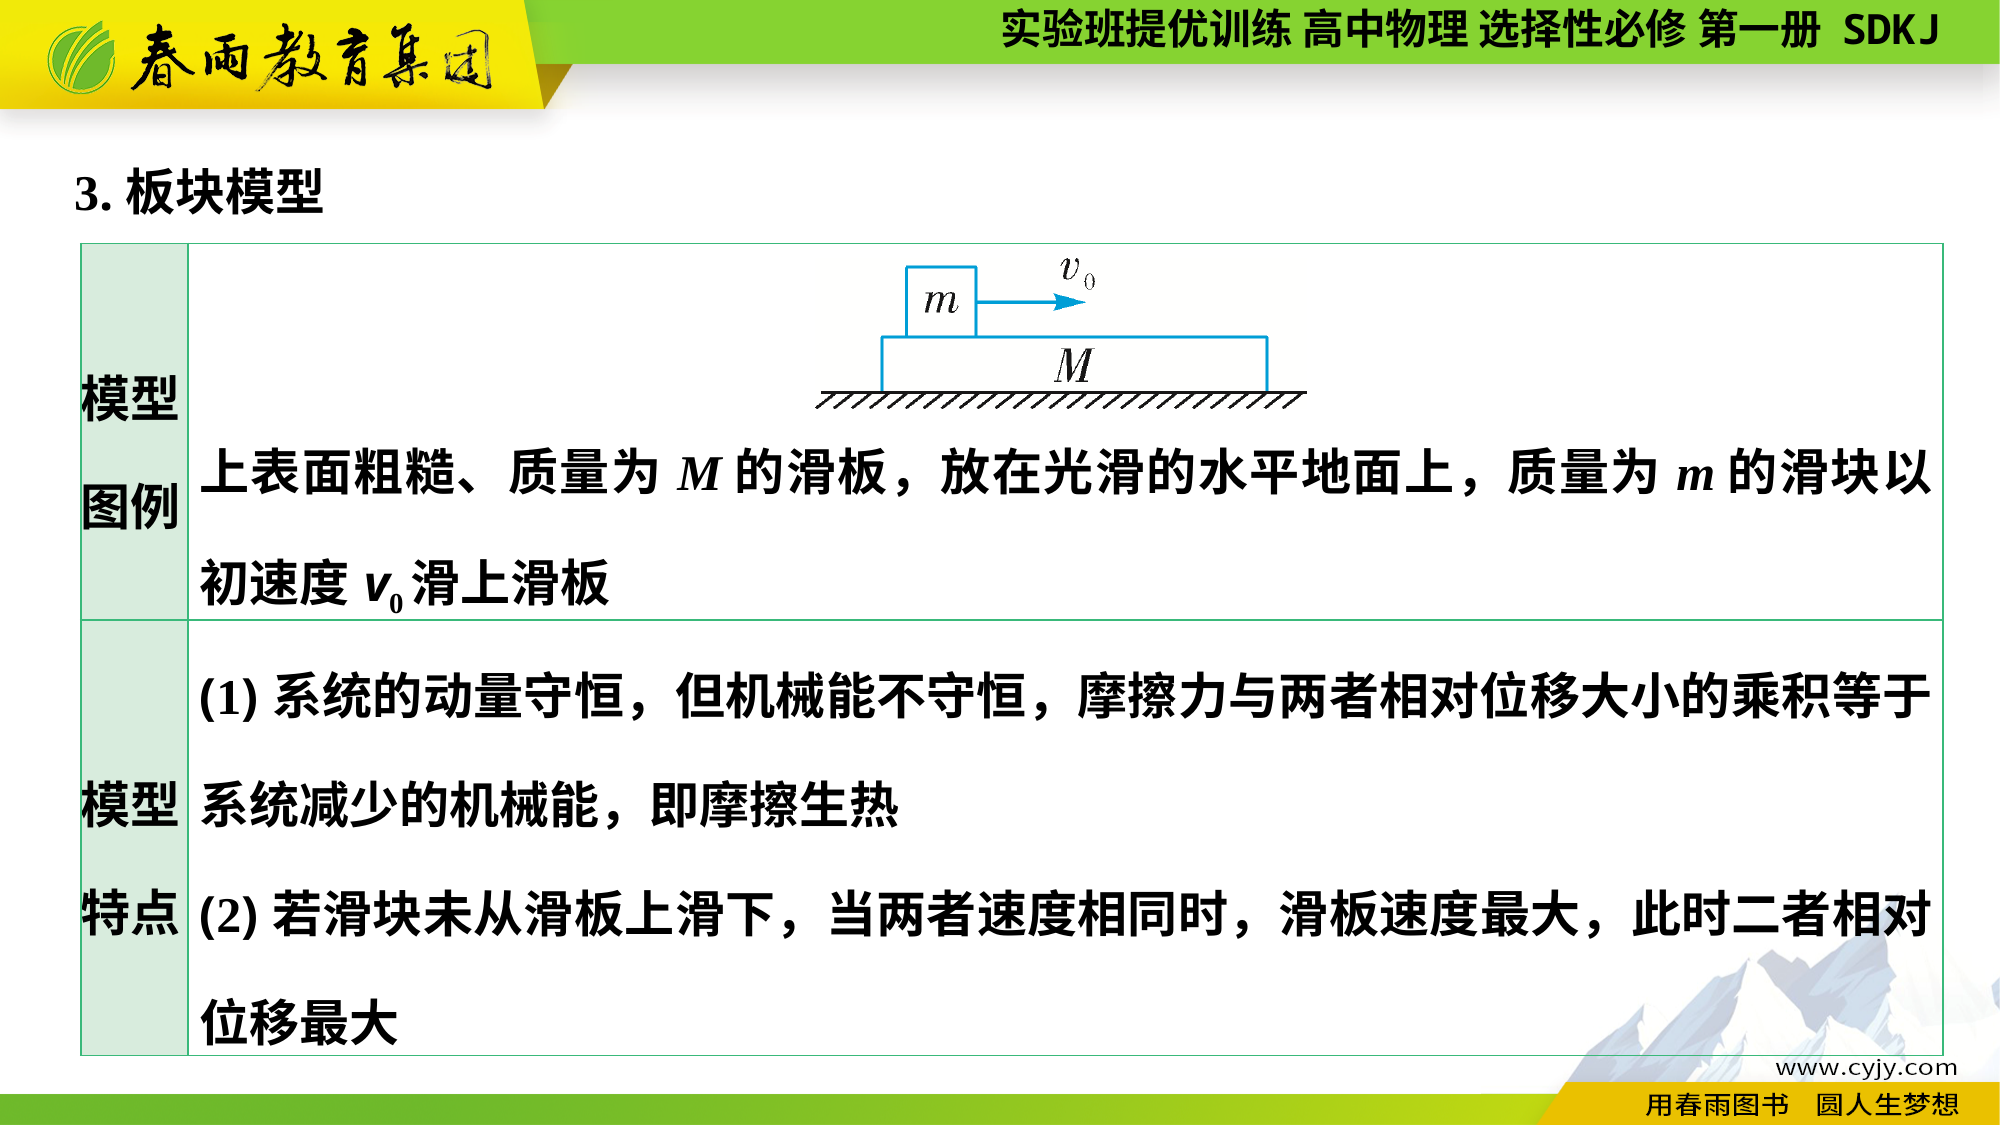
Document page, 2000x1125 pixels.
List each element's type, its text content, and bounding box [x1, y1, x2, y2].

table_header 模型 图例 [82, 244, 187, 619]
table_header 上表面粗糙、质量为M的滑板，放在光滑的水平地面上，质量为m的滑块以初速度v0滑上滑板 [189, 244, 1942, 619]
table_cell (1)系统的动量守恒，但机械能不守恒，摩擦力与两者相对位移大小的乘积等于系统减少的机械能，即摩擦生热 (2)若滑块未从滑板上滑下，当两者速度相同时，滑板速度最大，此时二者相对位移最大 [189, 621, 1942, 1055]
list 3.板块模型 [59, 122, 1944, 217]
table_cell 模型 特点 [82, 621, 187, 1055]
picture [0, 0, 2000, 1125]
